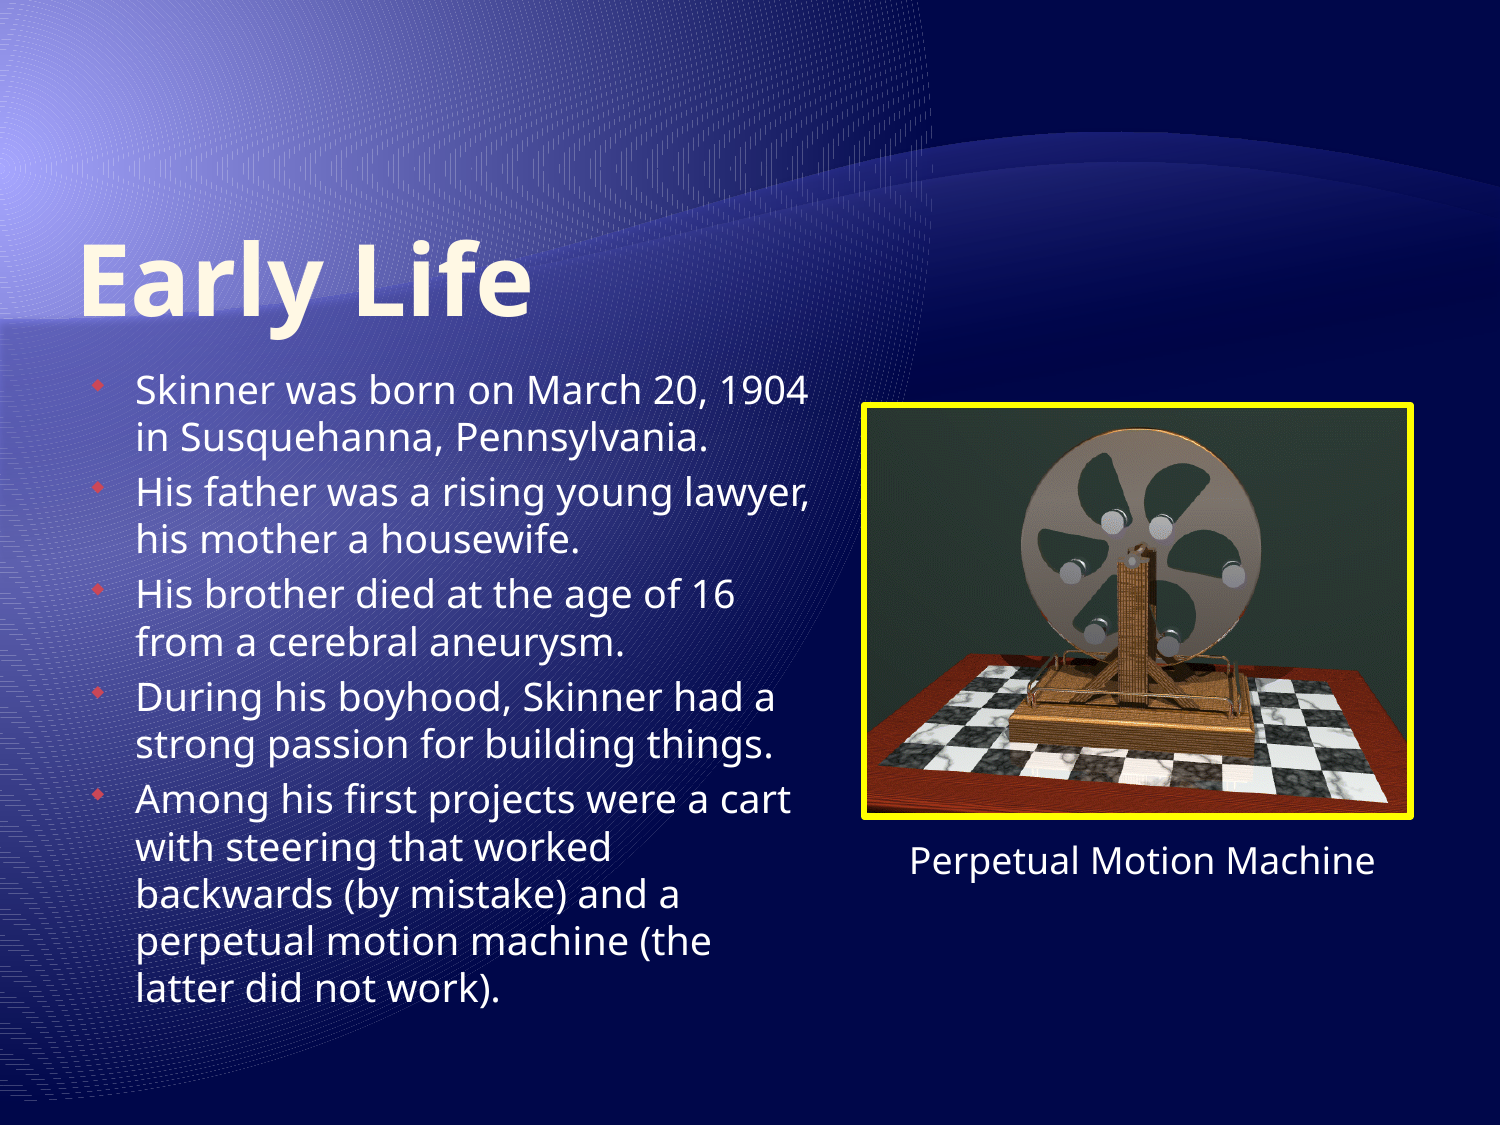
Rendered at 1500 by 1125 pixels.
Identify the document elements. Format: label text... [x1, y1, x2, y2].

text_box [866, 407, 1419, 891]
title Early Life [75, 87, 1425, 338]
list Skinner was born on March 20, 1904 in Susquehanna, Pennsylvania. His father was a rising young lawyer, his mother a housewife. His brother died at the age of 16 from a cerebral aneurysm. During his boyhood, Skinner had a strong passion for building things. Among his first projects were a cart with steering that worked backwards (by mistake) and a perpetual motion machine (the latter did not work). [75, 357, 832, 1090]
